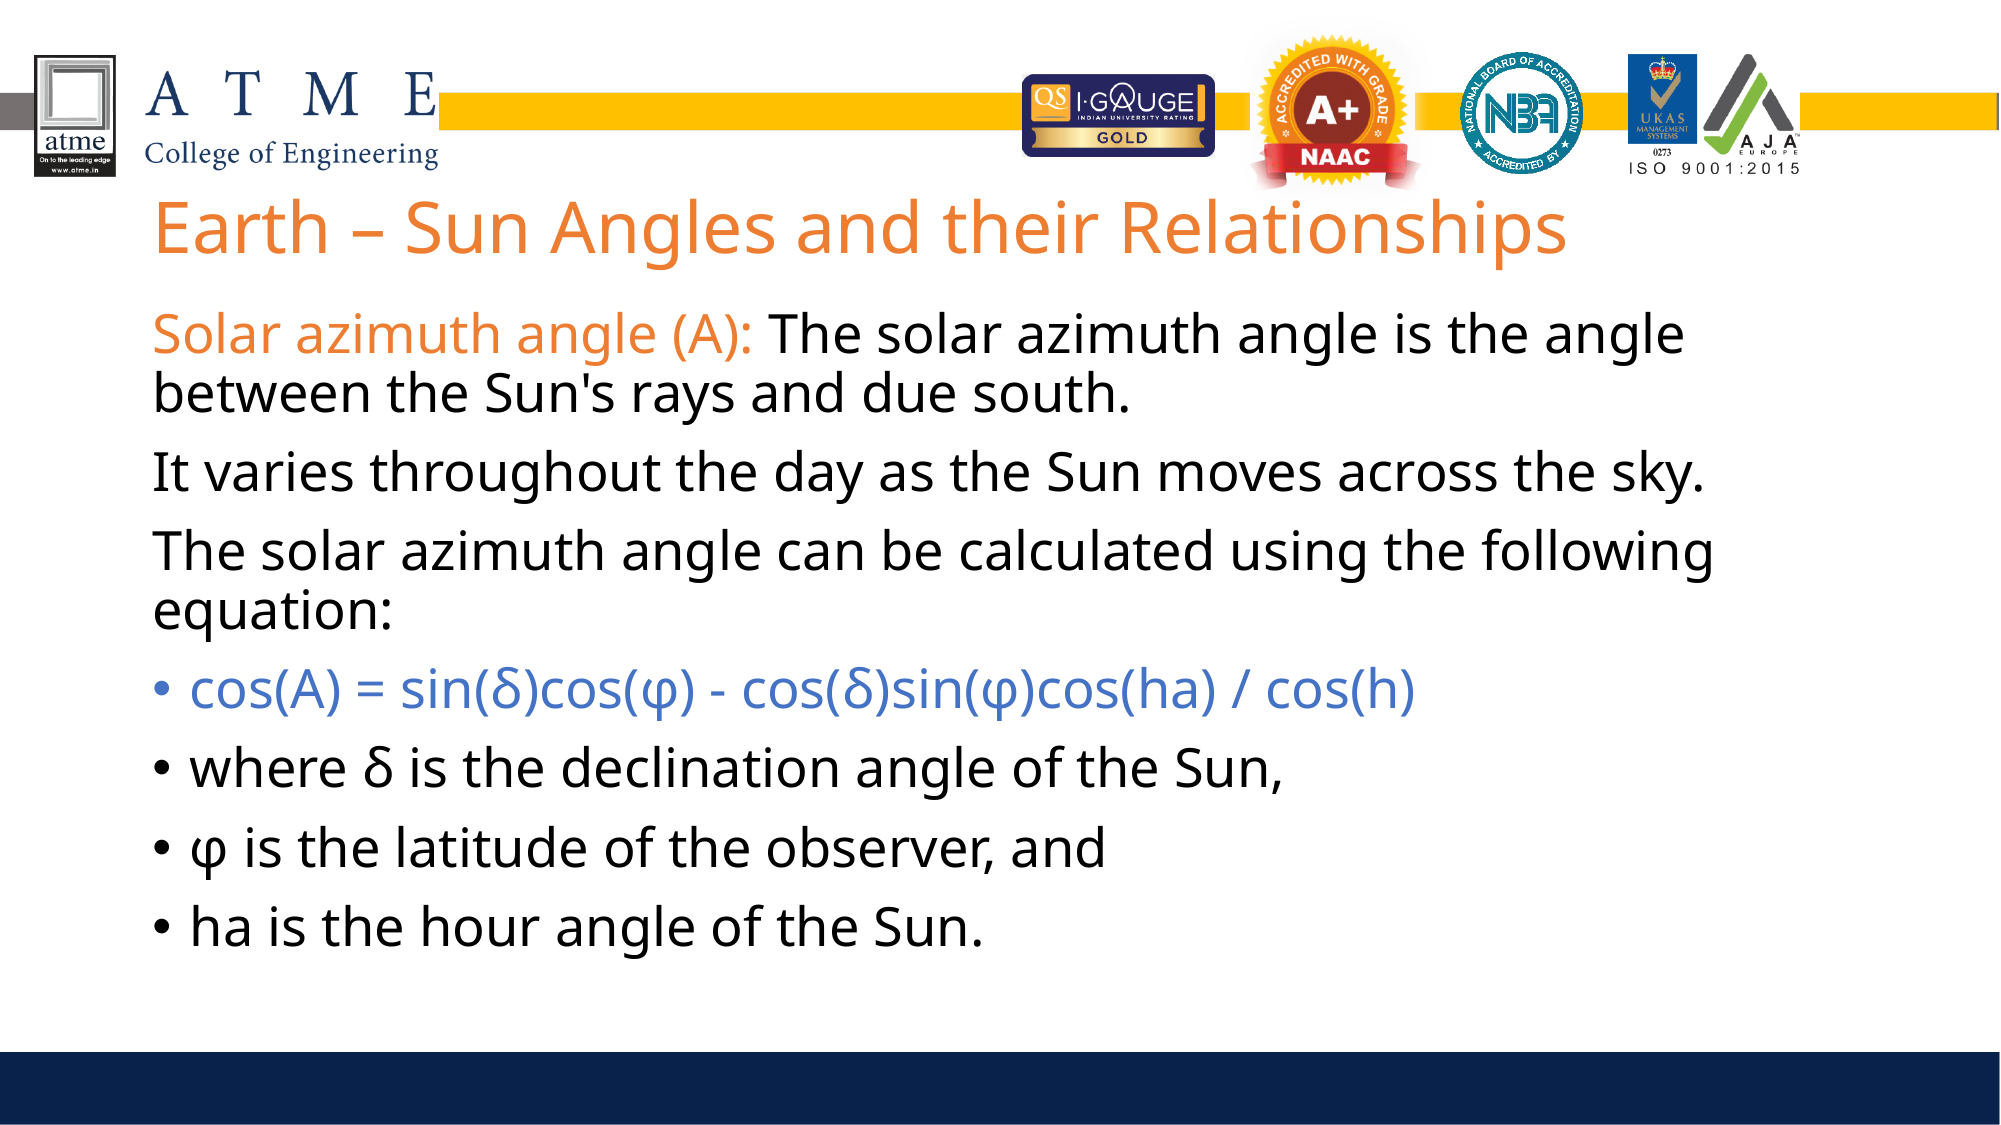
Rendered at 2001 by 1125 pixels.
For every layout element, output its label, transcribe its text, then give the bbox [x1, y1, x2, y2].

picture [1250, 43, 1415, 180]
list Solar azimuth angle (A): The solar azimuth angle is the angle between the Sun's rays and due south. It varies throughout the day as the Sun moves across the sky. The solar azimuth angle can be calculated using the following equation: cos(A) = sin(δ)cos(φ) - cos(δ)sin(φ)cos(ha) / cos(h) where δ is the declination angle of the Sun, φ is the latitude of the observer, and ha is the hour angle of the Sun. [137, 299, 1863, 1014]
picture [1022, 74, 1215, 157]
picture [0, 1052, 2000, 1125]
picture [34, 55, 439, 177]
title Earth – Sun Angles and their Relationships [137, 183, 1863, 278]
picture [1628, 52, 1800, 174]
picture [1460, 52, 1583, 174]
